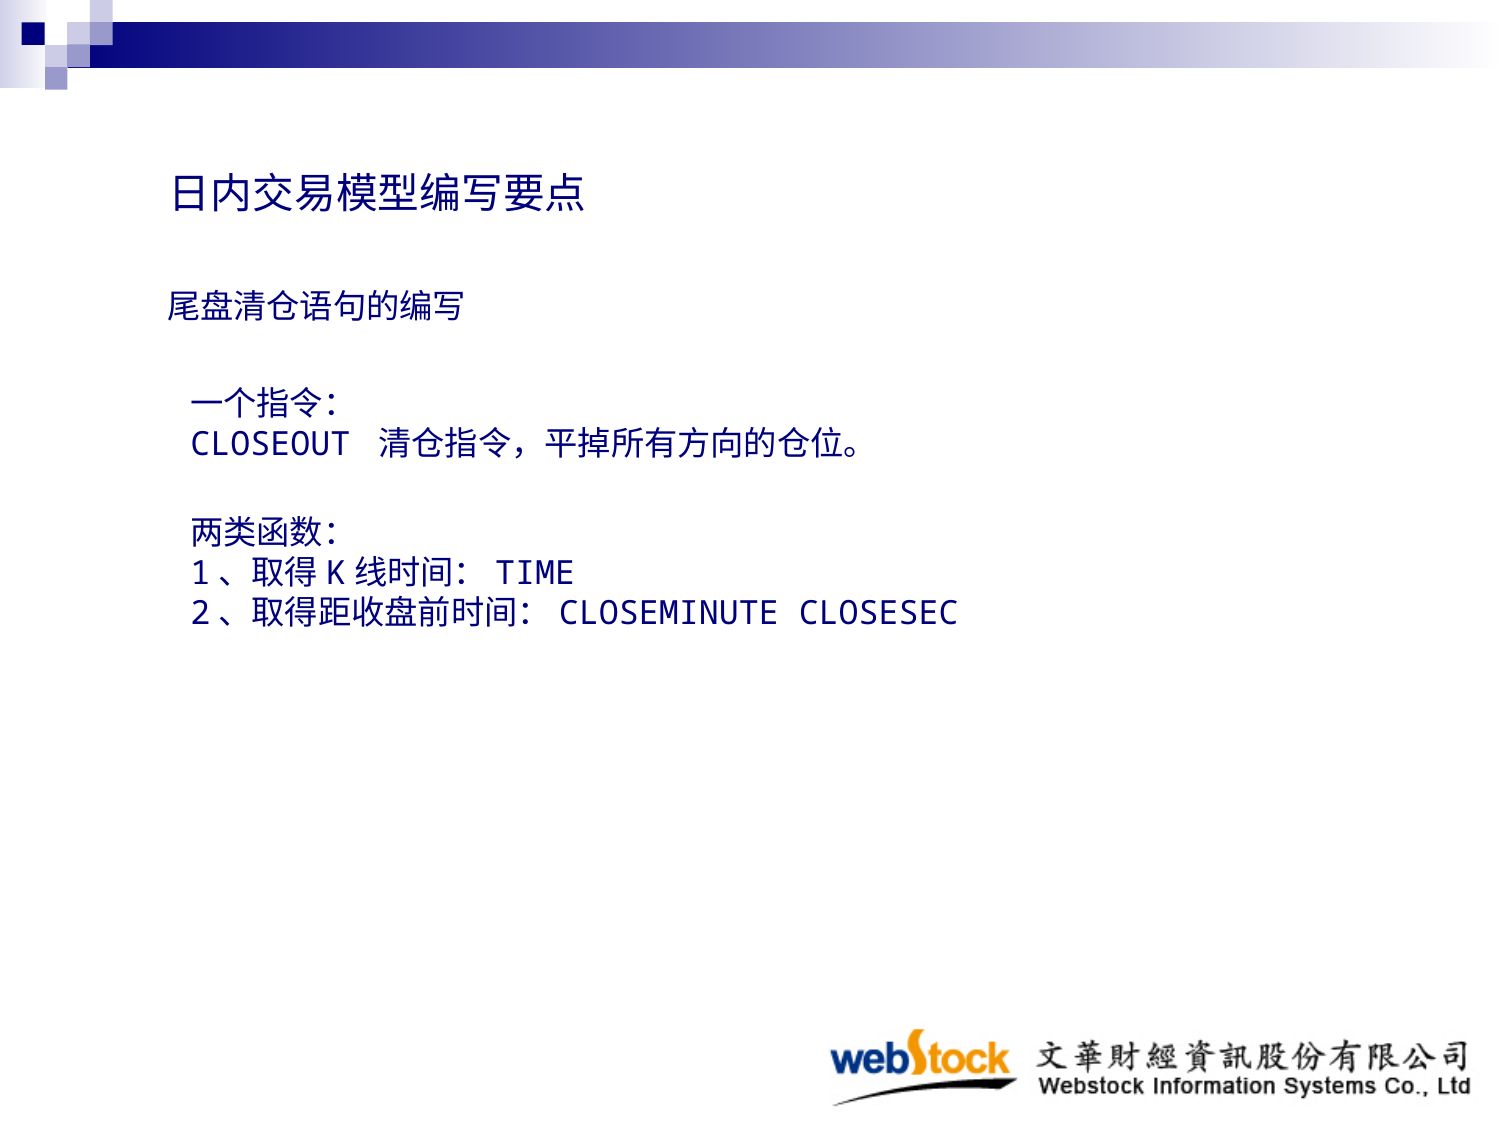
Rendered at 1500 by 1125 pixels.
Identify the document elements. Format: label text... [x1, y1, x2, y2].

text_box 两类函数： 1、取得K线时间：TIME 2、取得距收盘前时间：CLOSEMINUTE CLOSESEC [175, 503, 1313, 639]
picture [817, 1006, 1500, 1125]
text_box 日内交易模型编写要点 [154, 159, 875, 225]
text_box 尾盘清仓语句的编写 [152, 257, 1325, 333]
text_box 一个指令： CLOSEOUT 清仓指令，平掉所有方向的仓位。 [175, 374, 1313, 470]
